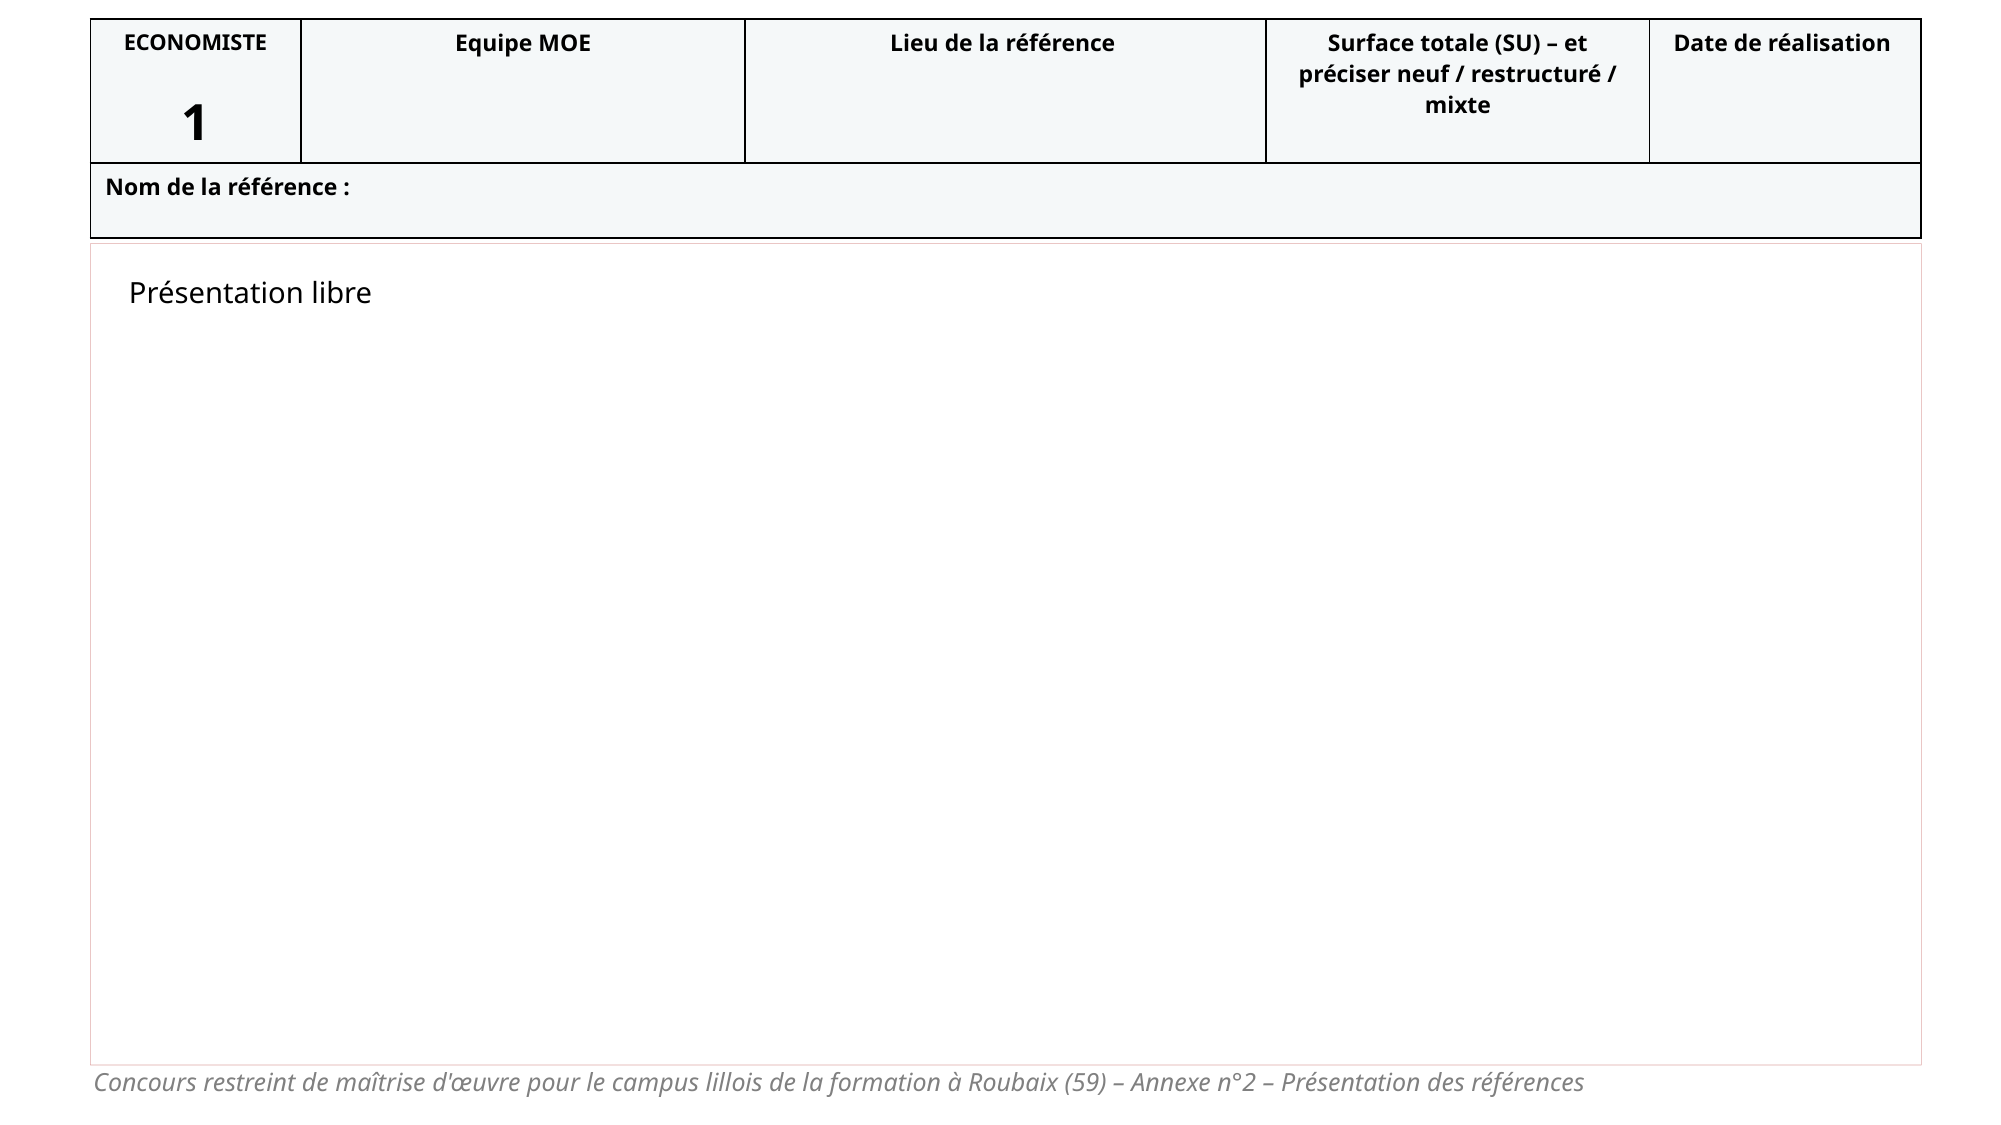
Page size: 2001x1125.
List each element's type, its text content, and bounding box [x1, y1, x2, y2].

table_header ECONOMISTE 1 [91, 20, 300, 162]
table_header Date de réalisation [1650, 20, 1920, 162]
text_box Présentation libre [114, 267, 1449, 447]
table_header Lieu de la référence [746, 20, 1265, 162]
text_box [88, 241, 1923, 1067]
table_header Surface totale (SU) – et préciser neuf / restructuré / mixte [1267, 20, 1649, 162]
table_cell Nom de la référence : [91, 164, 1920, 237]
table_header Equipe MOE [302, 20, 744, 162]
